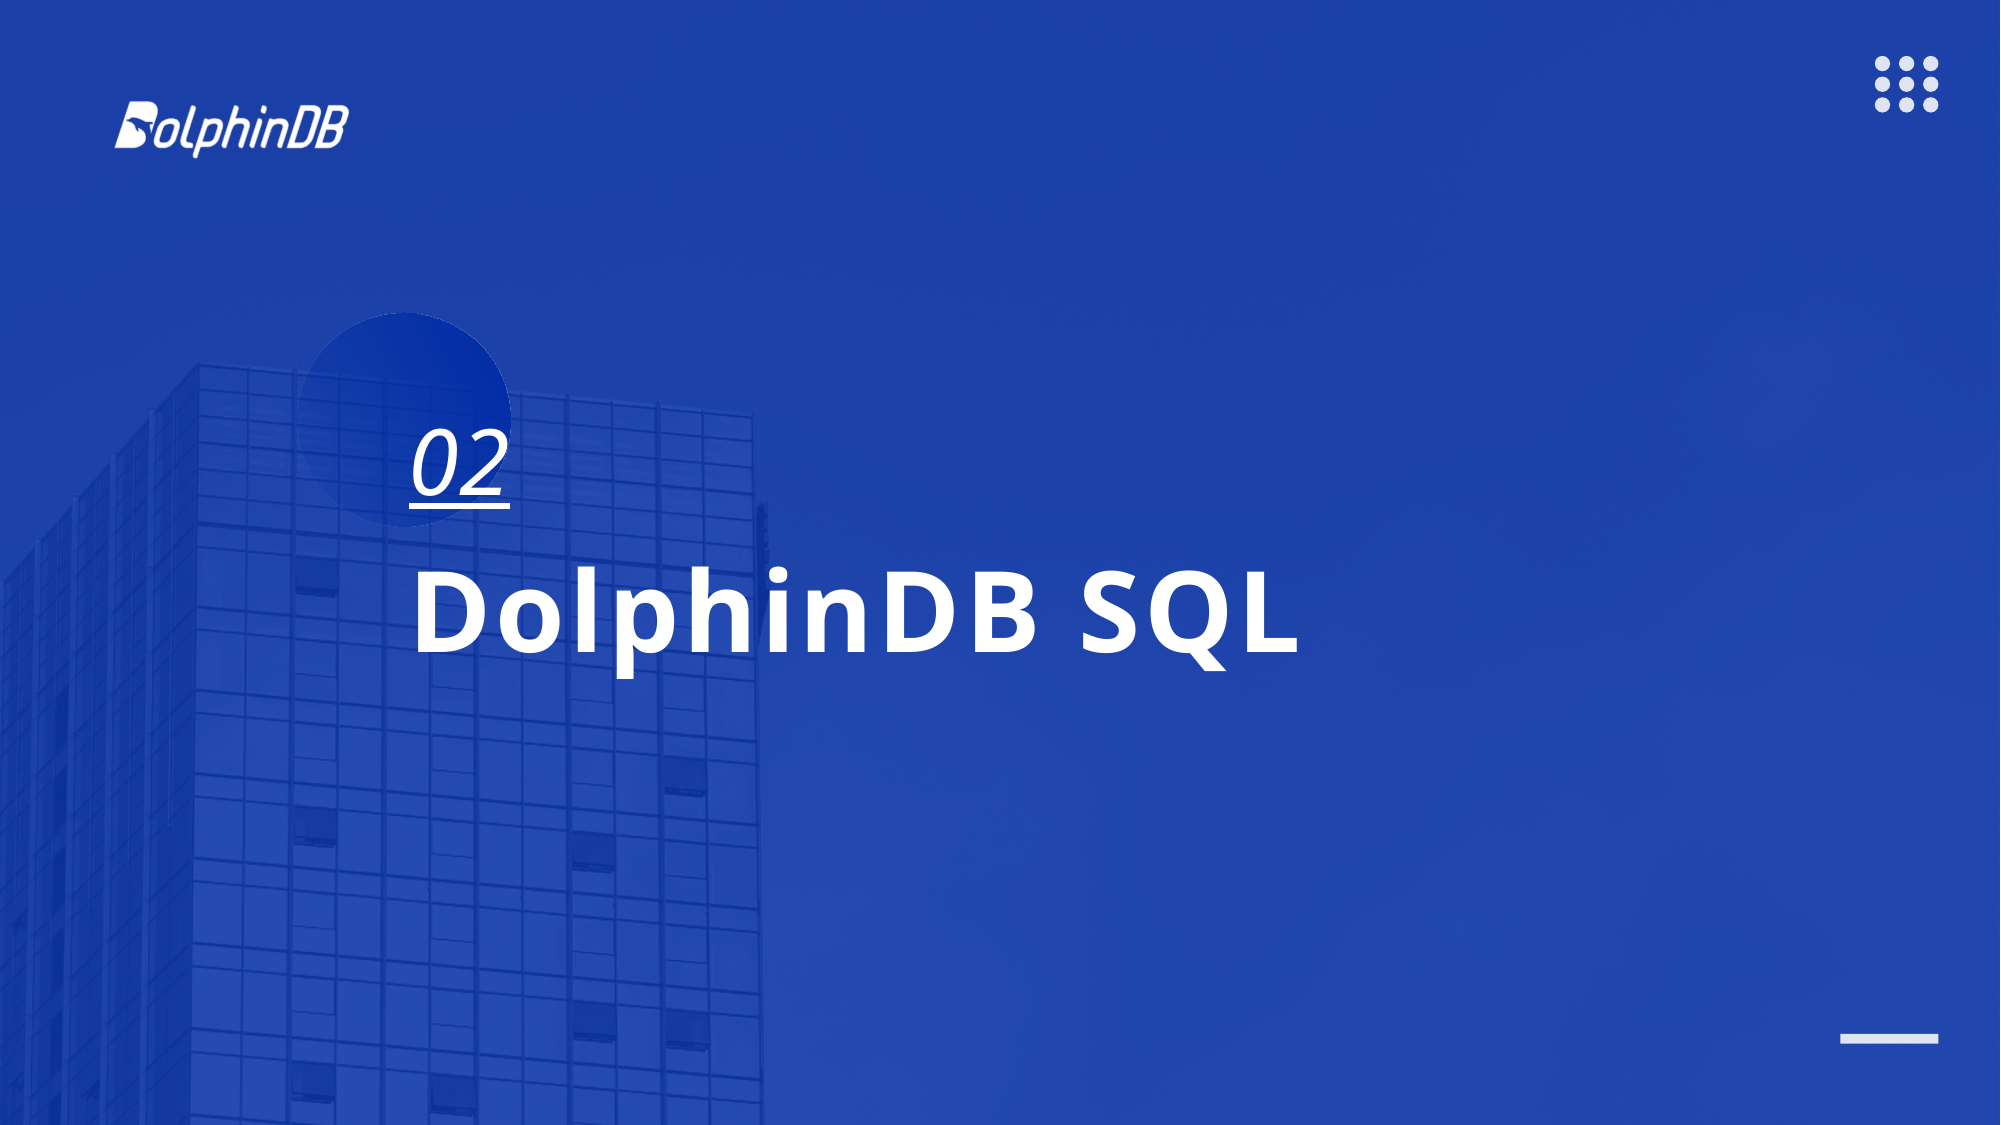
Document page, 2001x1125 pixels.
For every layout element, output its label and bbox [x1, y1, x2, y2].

picture [0, 0, 2000, 1125]
text_box [1874, 55, 1939, 113]
